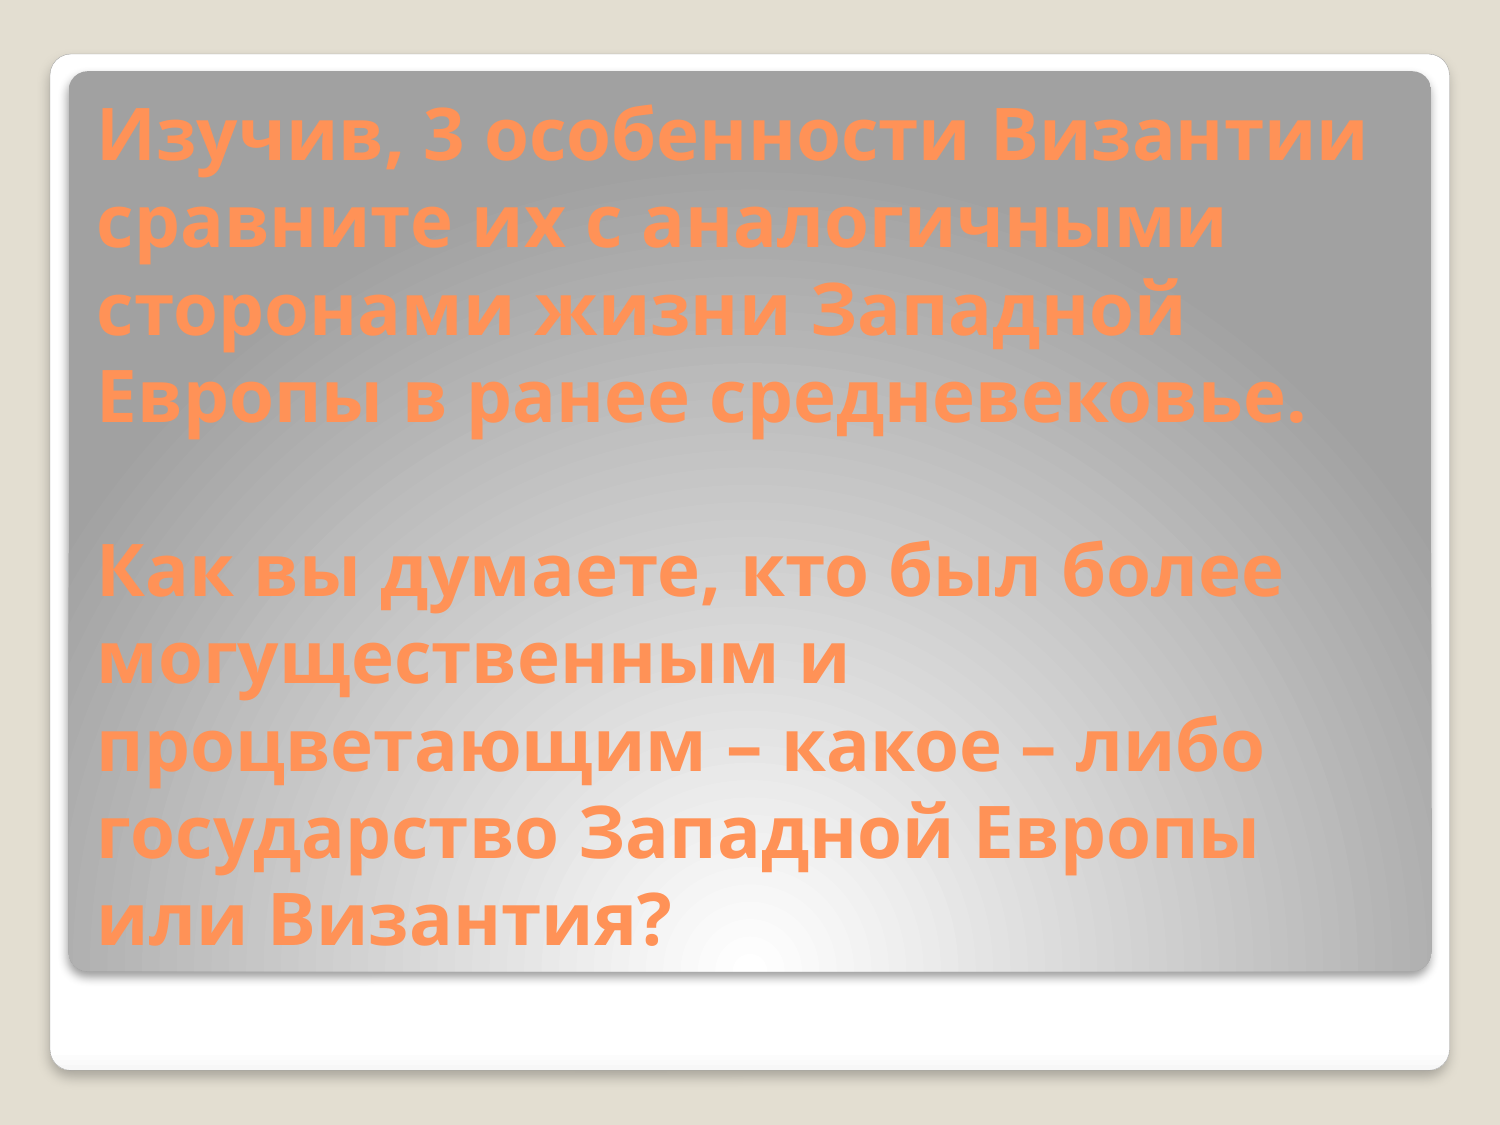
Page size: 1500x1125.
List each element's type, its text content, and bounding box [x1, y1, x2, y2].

title Изучив, 3 особенности Византии сравните их с аналогичными сторонами жизни Западной Европы в ранее средневековье. Как вы думаете, кто был более могущественным и процветающим – какое – либо государство Западной Европы или Византия? [82, 70, 1425, 1055]
